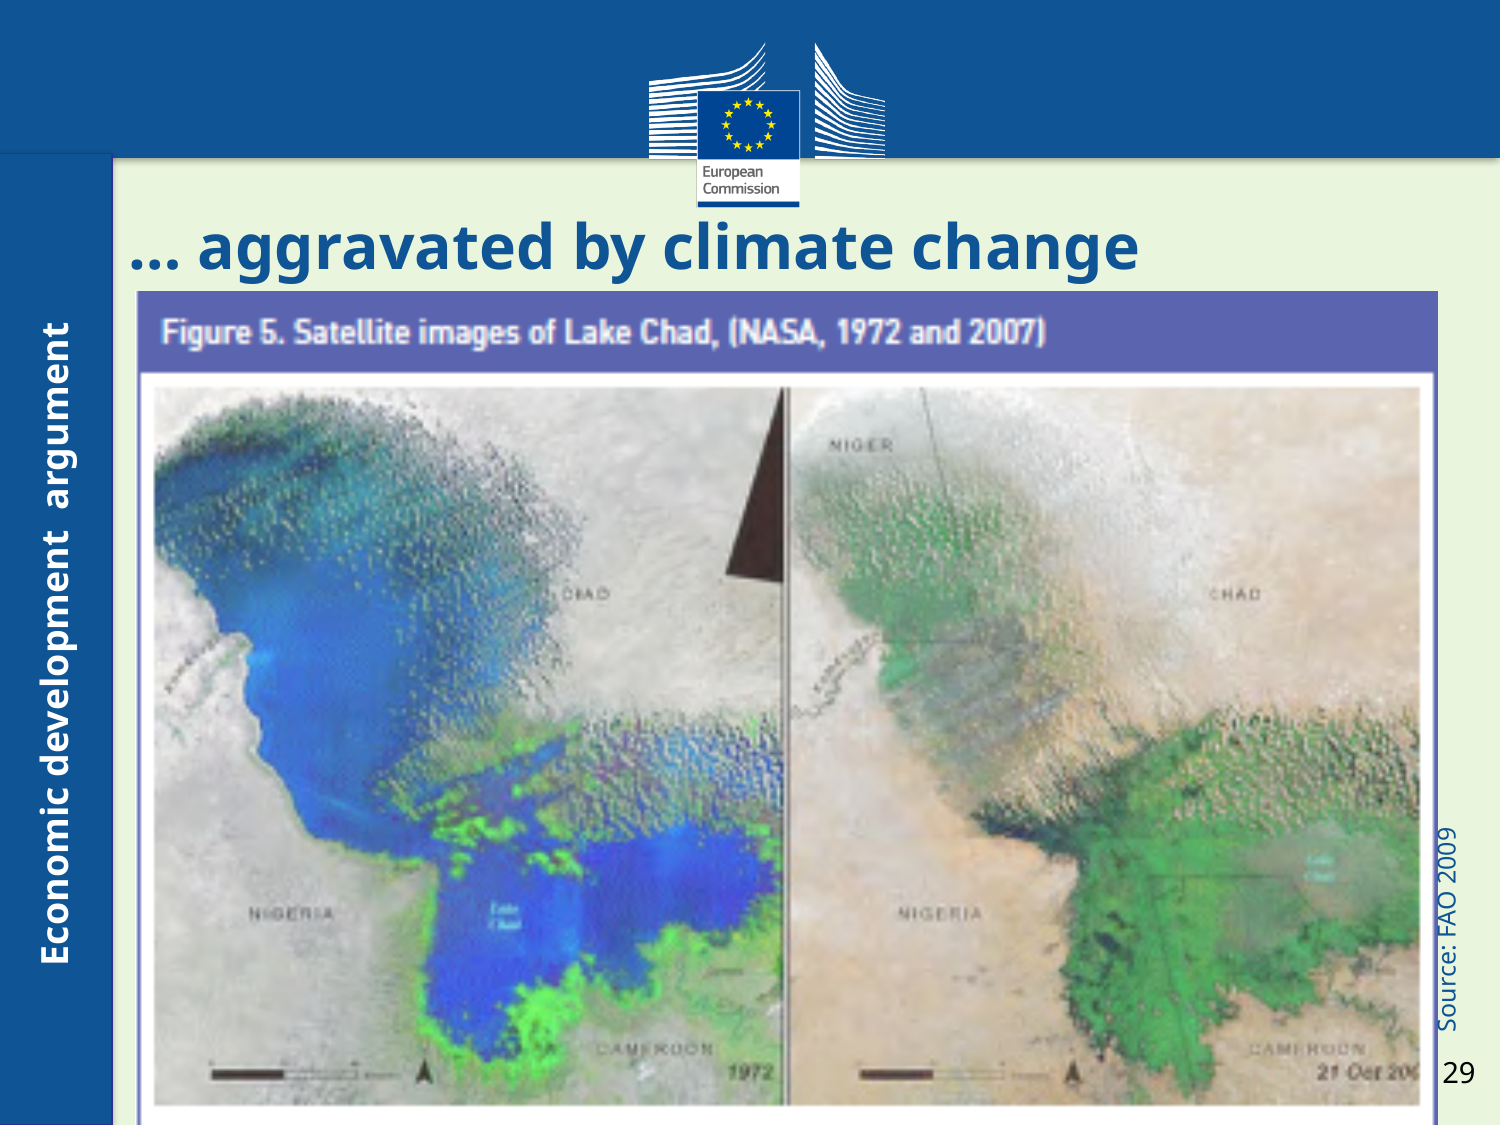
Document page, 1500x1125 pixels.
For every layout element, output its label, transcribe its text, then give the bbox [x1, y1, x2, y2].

text_box Economic development argument [0, 153, 113, 1125]
title … aggravated by climate change [112, 142, 1495, 347]
slide_number 29 [1441, 1046, 1500, 1125]
picture [135, 291, 1438, 1125]
picture [649, 42, 885, 142]
text_box Source: FAO 2009 [1441, 812, 1468, 1047]
